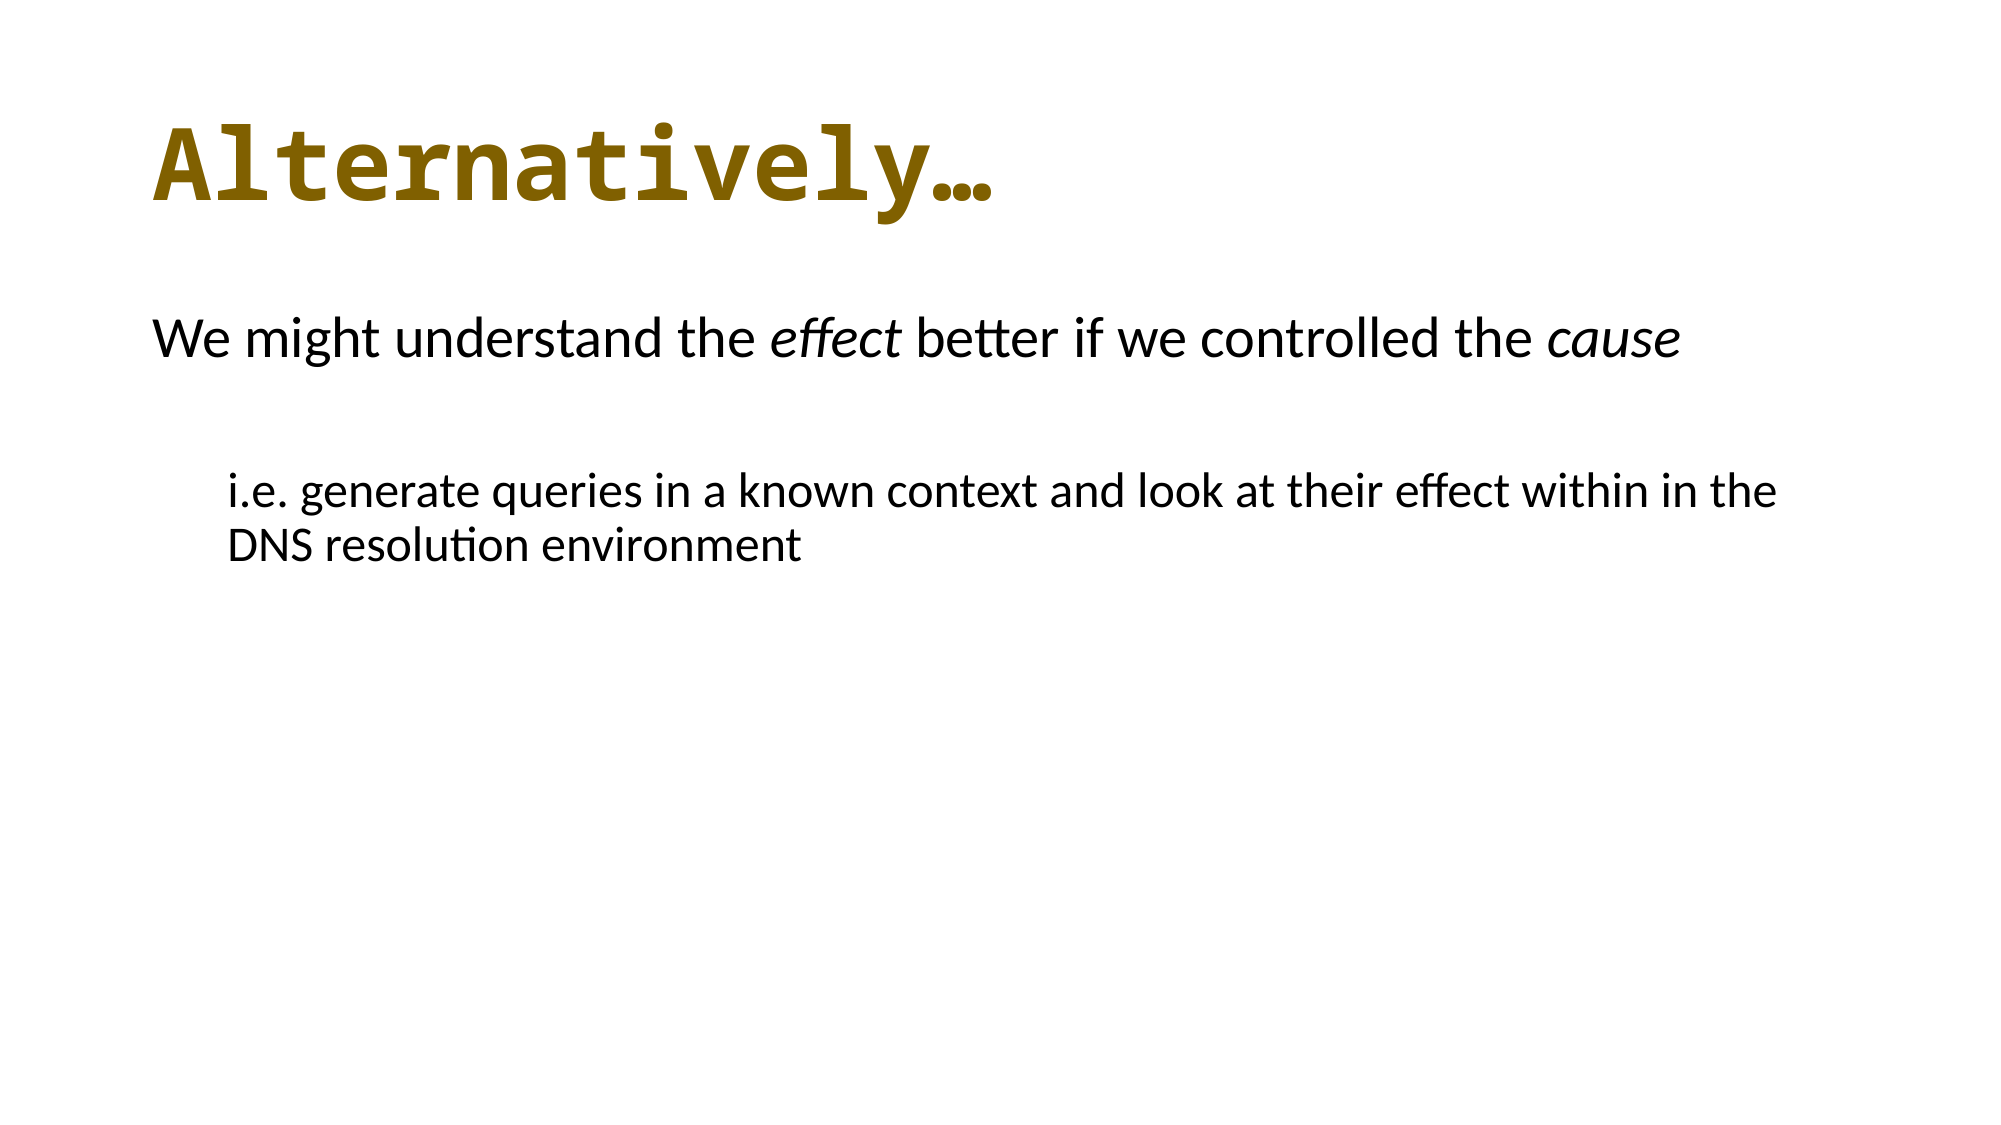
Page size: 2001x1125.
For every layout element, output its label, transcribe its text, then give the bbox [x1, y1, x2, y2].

title Alternatively… [137, 59, 1863, 278]
list We might understand the effect better if we controlled the cause i.e. generate queries in a known context and look at their effect within in the DNS resolution environment [137, 299, 1863, 1014]
